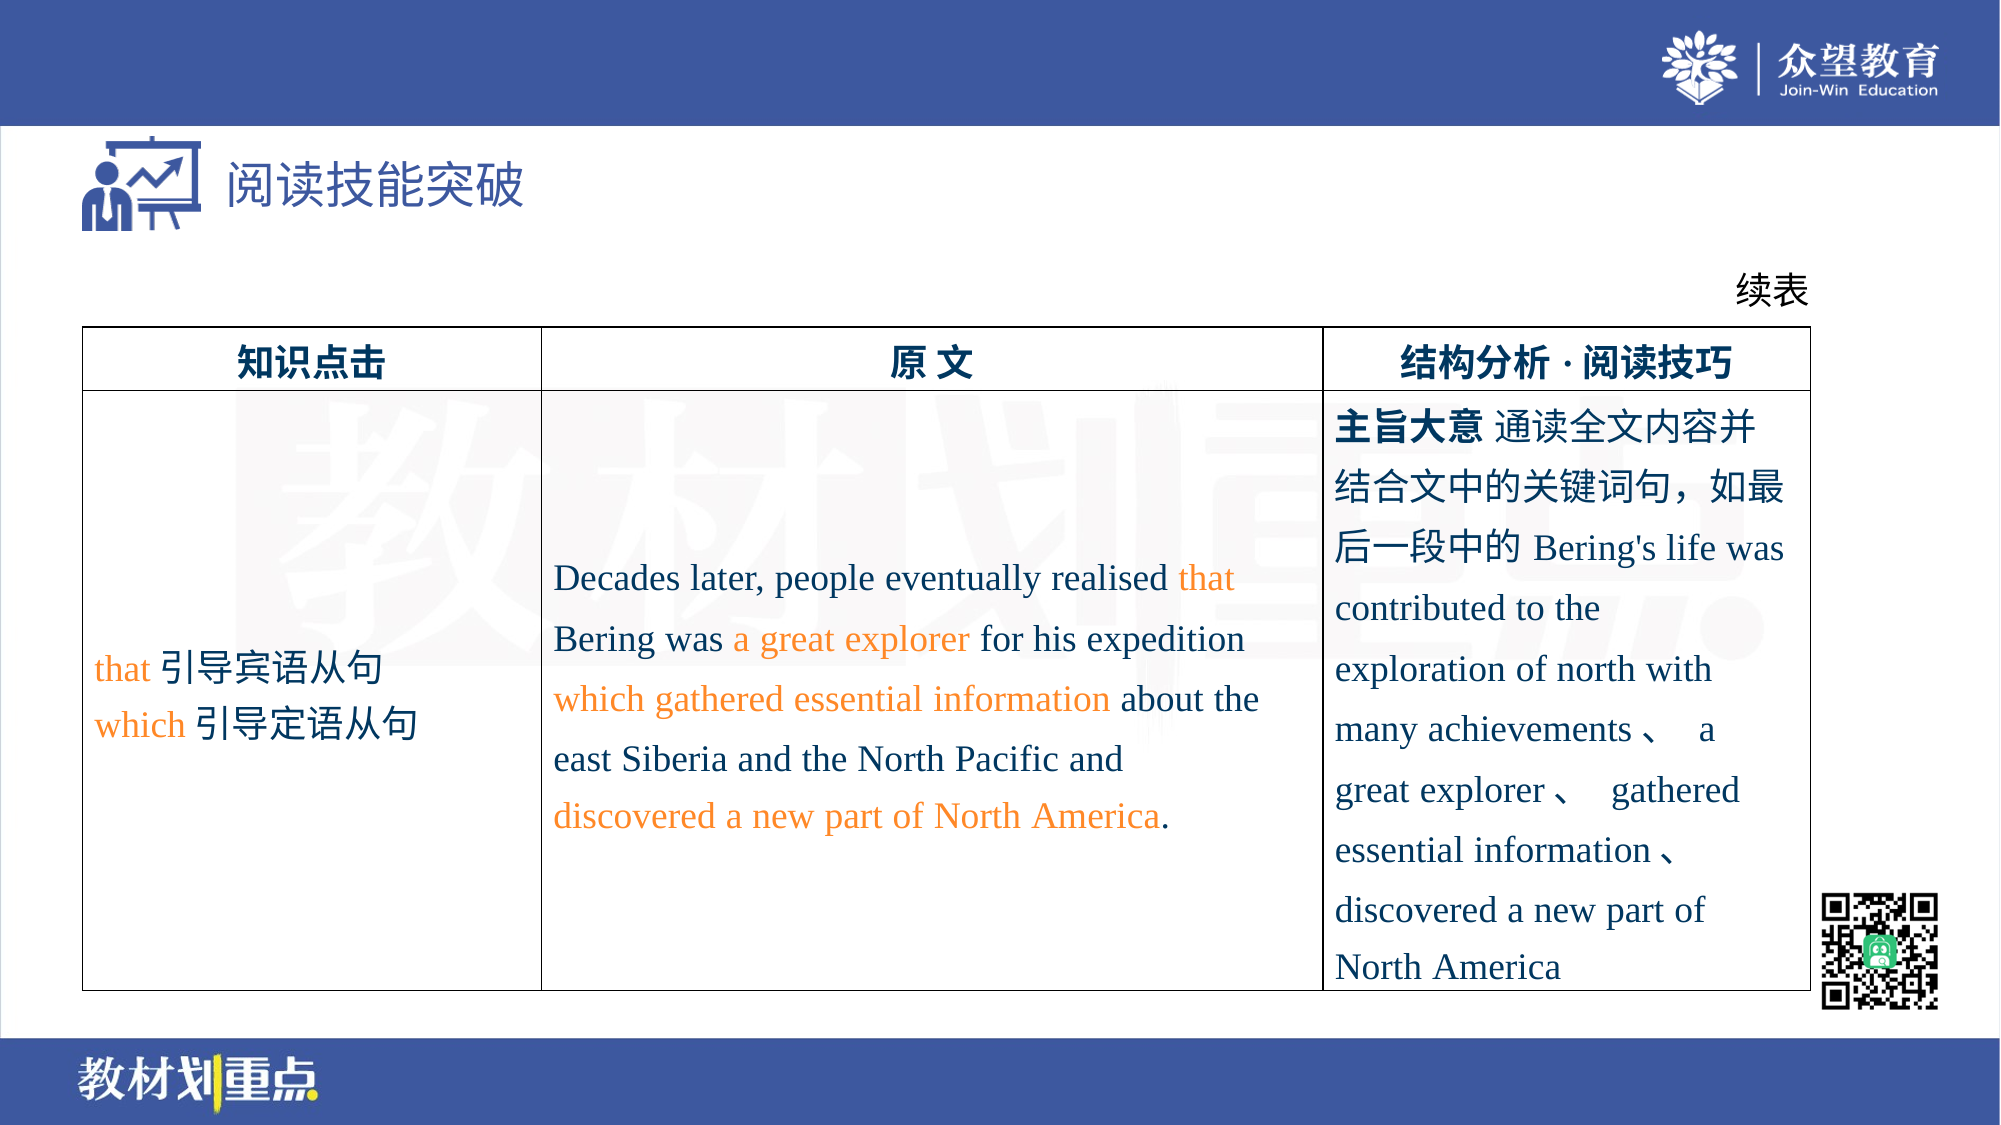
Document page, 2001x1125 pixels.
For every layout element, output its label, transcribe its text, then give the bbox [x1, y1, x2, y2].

table_header 知识点击 [83, 328, 541, 390]
table_cell that引导宾语从句 which引导定语从句 [83, 391, 541, 990]
table_cell Decades later, people eventually realised that Bering was a great explorer for his expedition which gathered essential information about the east Siberia and the North Pacific and discovered a new part of North America. [542, 391, 1322, 990]
table_header 原 文 [542, 328, 1322, 390]
table_header 结构分析·阅读技巧 [1324, 328, 1810, 390]
picture [0, 0, 2000, 1125]
table_cell 主旨大意 通读全文内容并 结合文中的关键词句，如最 后一段中的Bering's life was contributed to the exploration of north with many achievements、 a great explorer、 gathered essential information、 discovered a new part of North America [1324, 391, 1810, 990]
text_box 续表 [1734, 247, 1811, 312]
